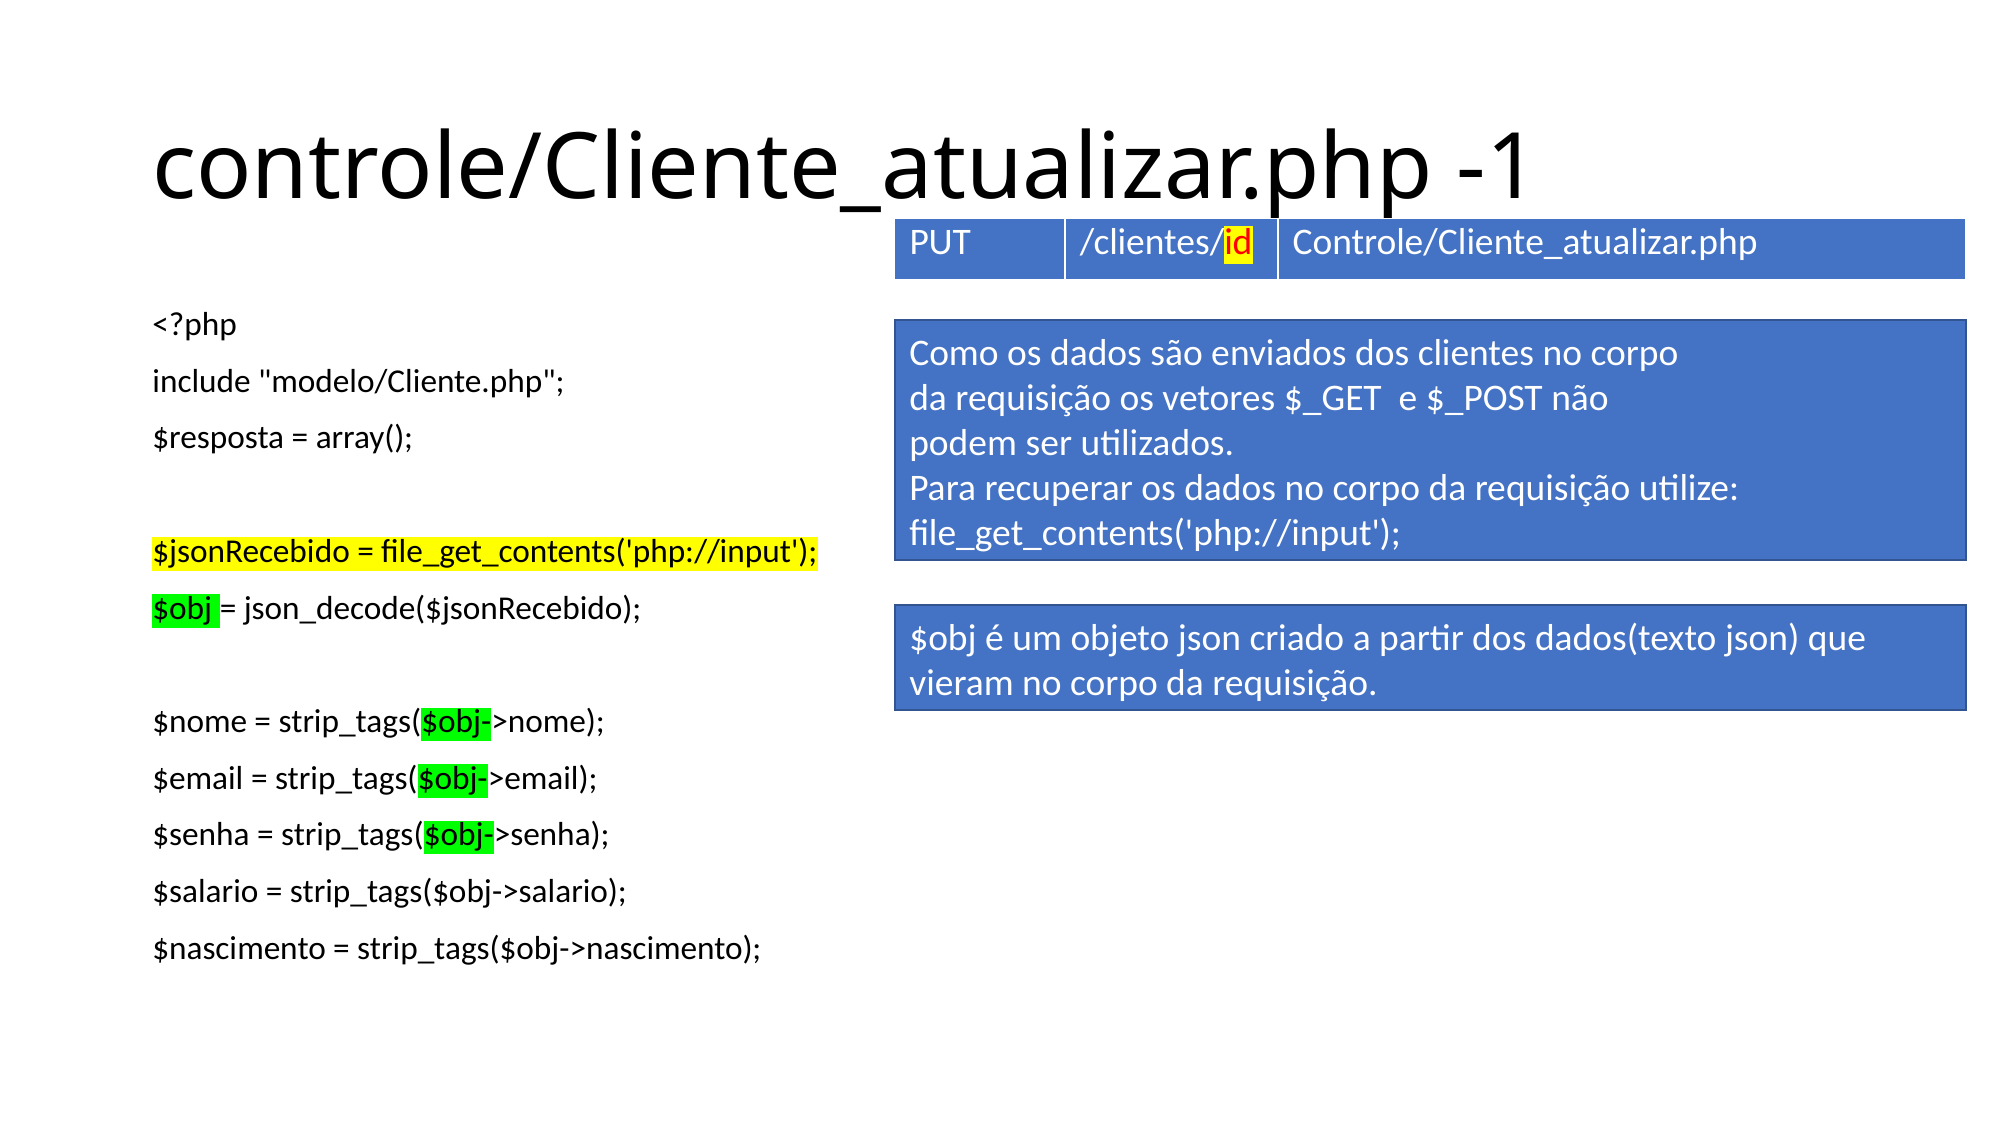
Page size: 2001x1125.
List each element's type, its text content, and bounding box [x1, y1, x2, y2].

table_header Controle/Cliente_atualizar.php [1279, 219, 1965, 279]
text_box Como os dados são enviados dos clientes no corpo da requisição os vetores $_GET e $_POST não podem ser utilizados. Para recuperar os dados no corpo da requisição utilize: file_get_contents('php://input'); [894, 319, 1967, 561]
list <?php include "modelo/Cliente.php"; $resposta = array(); $jsonRecebido = file_get_contents('php://input'); $obj = json_decode($jsonRecebido); $nome = strip_tags($obj->nome); $email = strip_tags($obj->email); $senha = strip_tags($obj->senha); $salario = strip_tags($obj->salario); $nascimento = strip_tags($obj->nascimento); [137, 299, 1863, 1014]
table_header /clientes/id [1066, 219, 1277, 279]
table_header PUT [895, 219, 1064, 279]
title controle/Cliente_atualizar.php -1 [137, 59, 1863, 278]
text_box $obj é um objeto json criado a partir dos dados(texto json) que vieram no corpo da requisição. [894, 604, 1967, 711]
